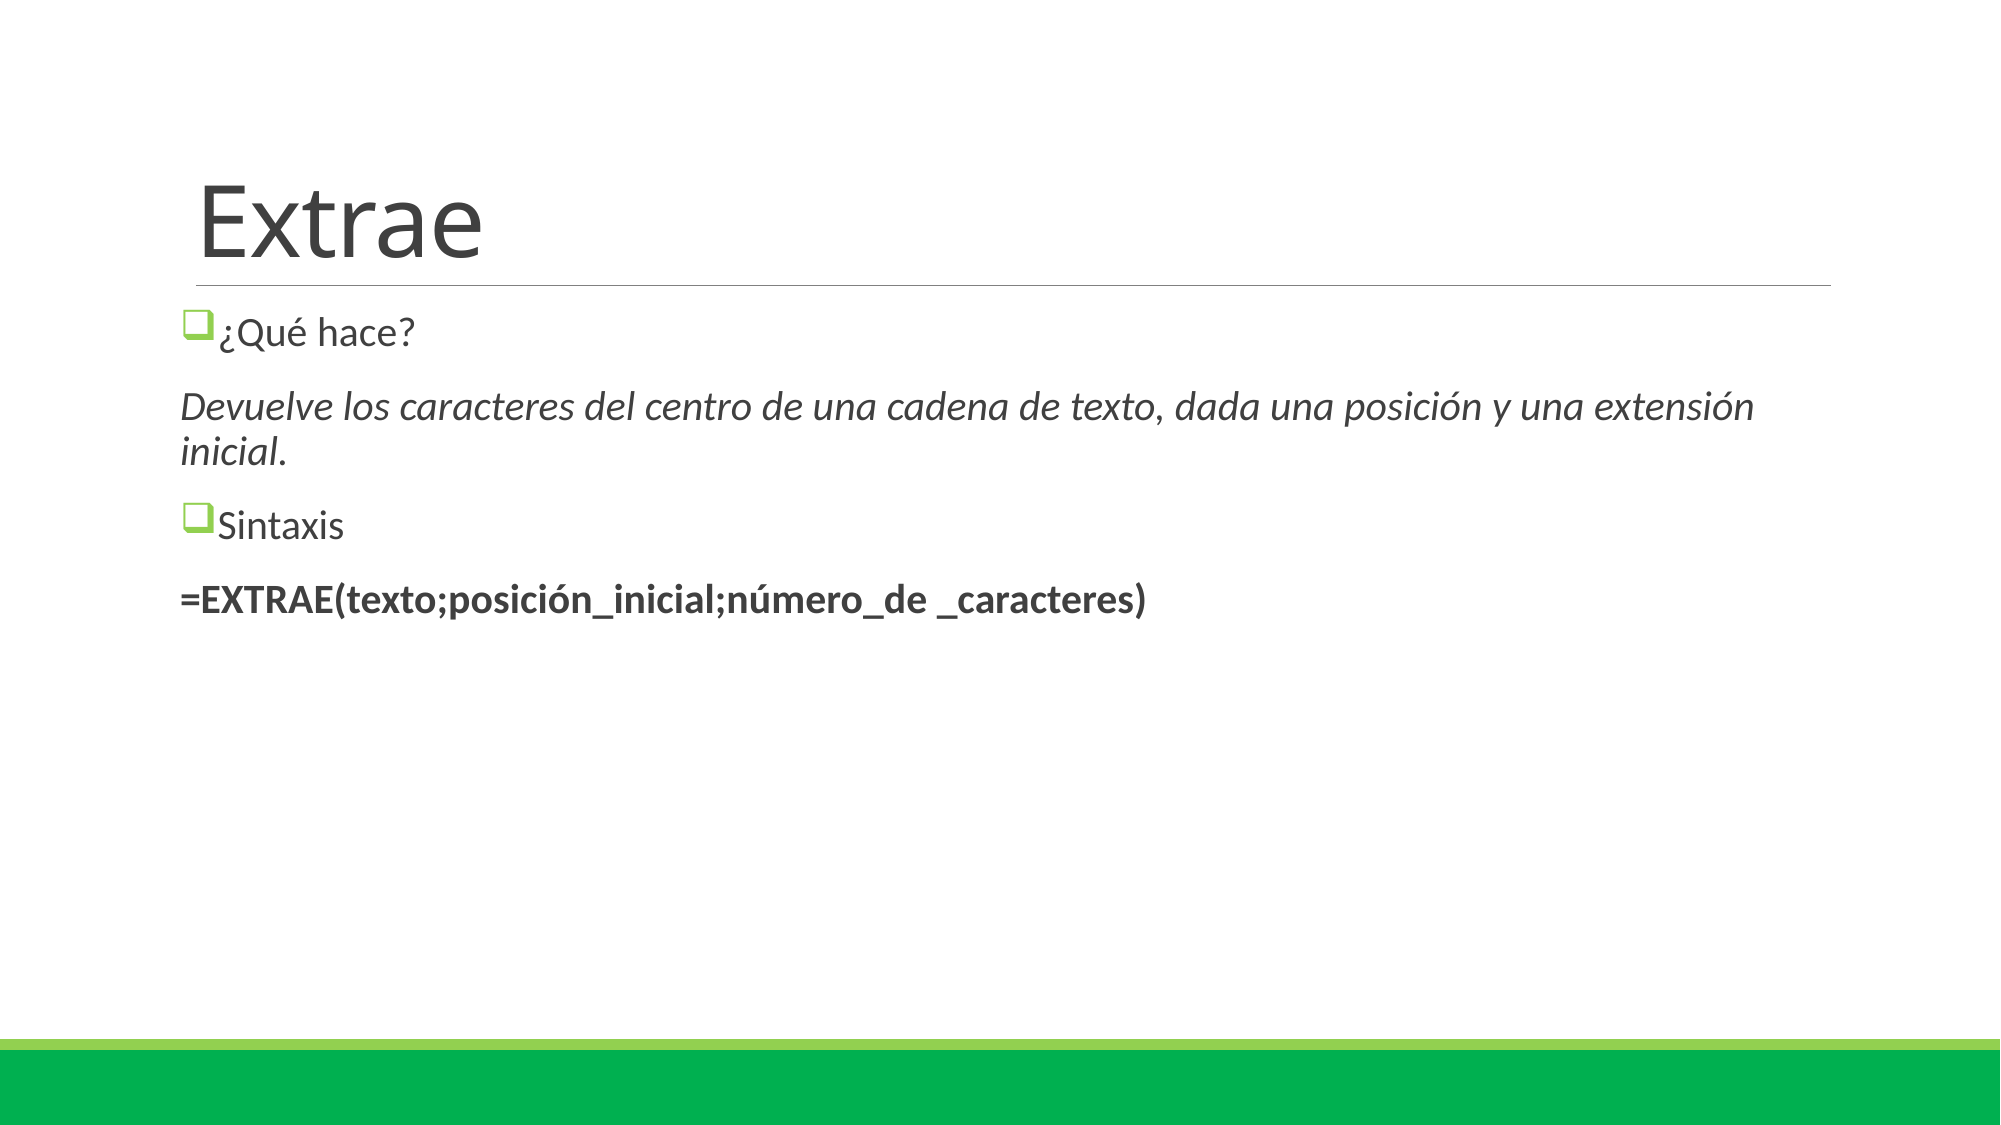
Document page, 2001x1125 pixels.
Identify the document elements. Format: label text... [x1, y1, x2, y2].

list ¿Qué hace? Devuelve los caracteres del centro de una cadena de texto, dada una posición y una extensión inicial. Sintaxis =EXTRAE(texto;posición_inicial;número_de _caracteres) [180, 302, 1830, 963]
title Extrae [180, 47, 1830, 285]
